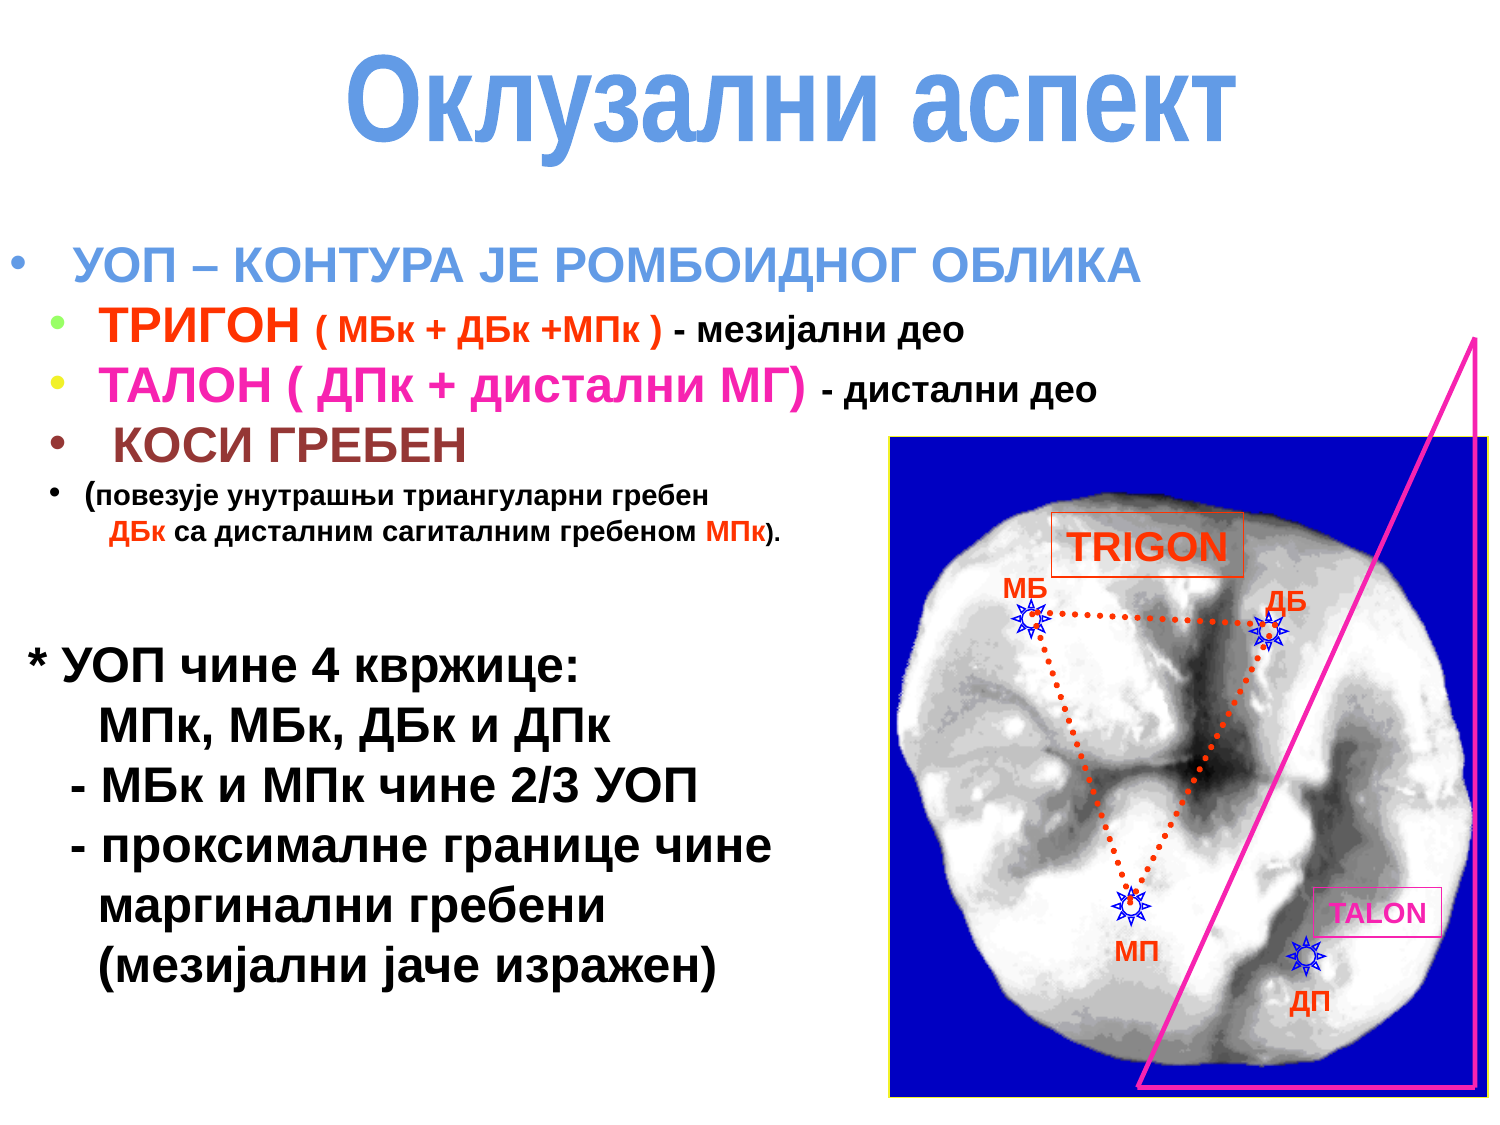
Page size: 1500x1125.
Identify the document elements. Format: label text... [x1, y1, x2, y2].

text_box * УОП чине 4 квржице: МПк, МБк, ДБк и ДПк - МБк и МПк чине 2/3 УОП - проксималне границе чине маргинални гребени (мезијални јаче изражен) [13, 624, 788, 1060]
text_box УОП – КОНТУРА ЈЕ РОМБОИДНОГ ОБЛИКА ТРИГОН ( МБк + ДБк +МПк ) - мезијални део ТАЛОН ( ДПк + дистални МГ) - дистални део КОСИ ГРЕБEН (повезује унутрашњи триангуларни гребeн ДБк са дисталним сагиталним гребeном МПк). [0, 225, 1158, 585]
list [889, 437, 1488, 1097]
